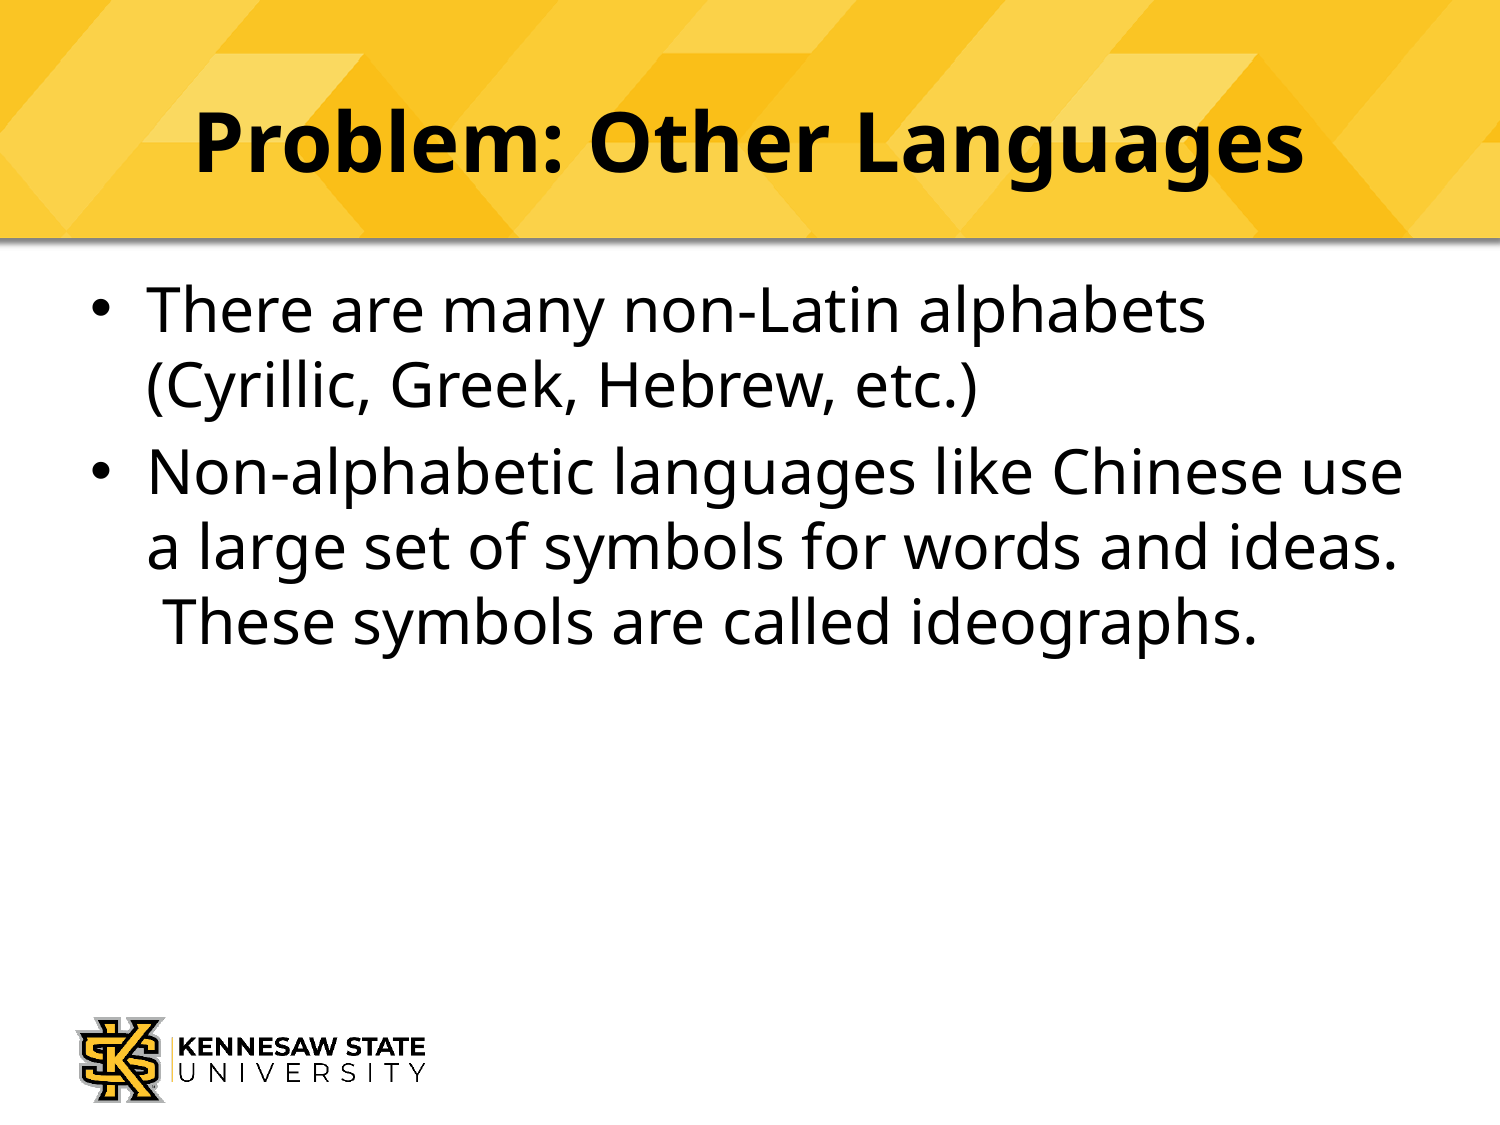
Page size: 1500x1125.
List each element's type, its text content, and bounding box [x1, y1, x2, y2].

list There are many non-Latin alphabets (Cyrillic, Greek, Hebrew, etc.) Non-alphabetic languages like Chinese use a large set of symbols for words and ideas. These symbols are called ideographs. [75, 262, 1425, 1005]
title Problem: Other Languages [75, 45, 1425, 233]
picture [0, 0, 1500, 251]
picture [75, 1017, 425, 1103]
